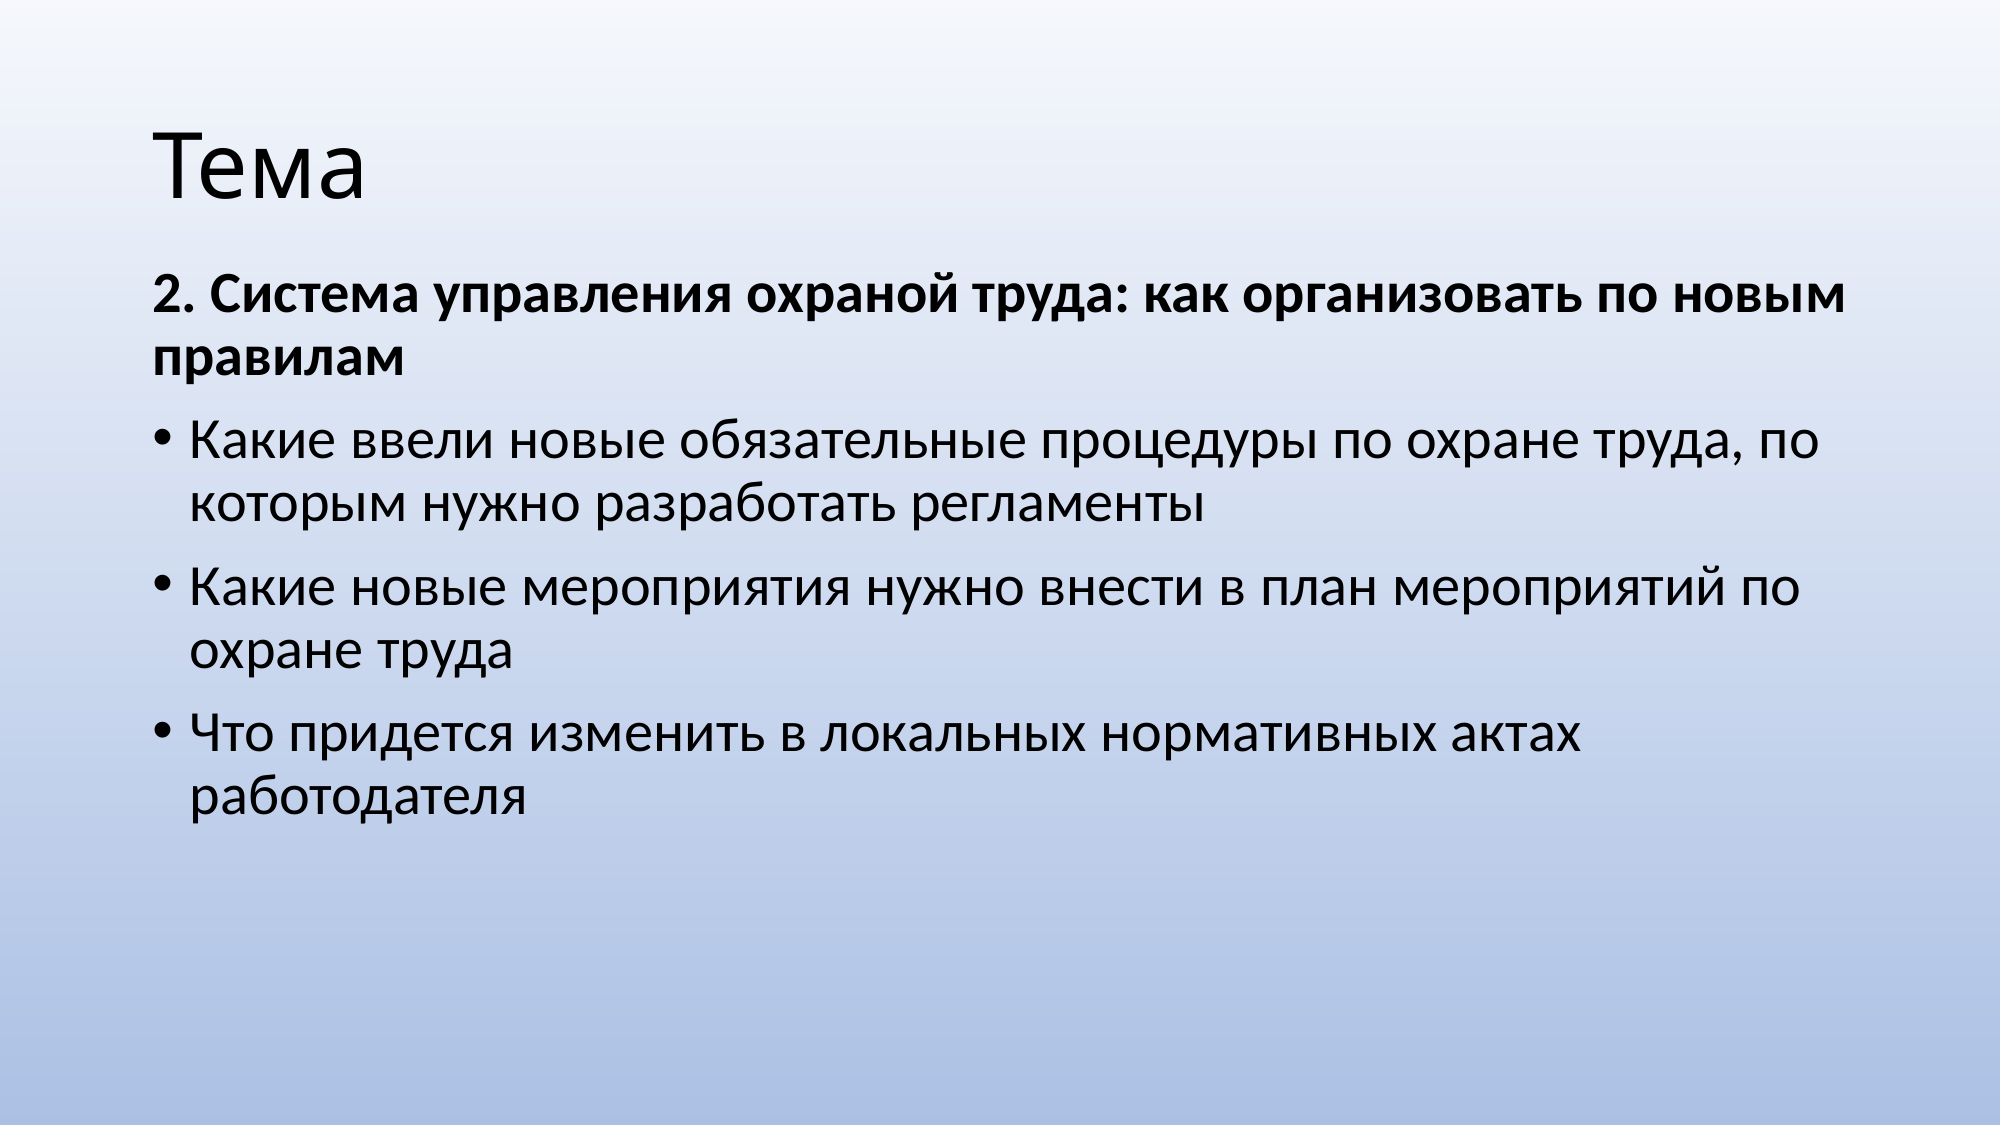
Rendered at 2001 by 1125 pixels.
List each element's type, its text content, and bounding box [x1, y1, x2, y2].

title Тема [137, 59, 1863, 254]
list 2. Система управления охраной труда: как организовать по новым правилам Какие ввели новые обязательные процедуры по охране труда, по которым нужно разработать регламенты Какие новые мероприятия нужно внести в план мероприятий по охране труда Что придется изменить в локальных нормативных актах работодателя [137, 254, 1863, 969]
